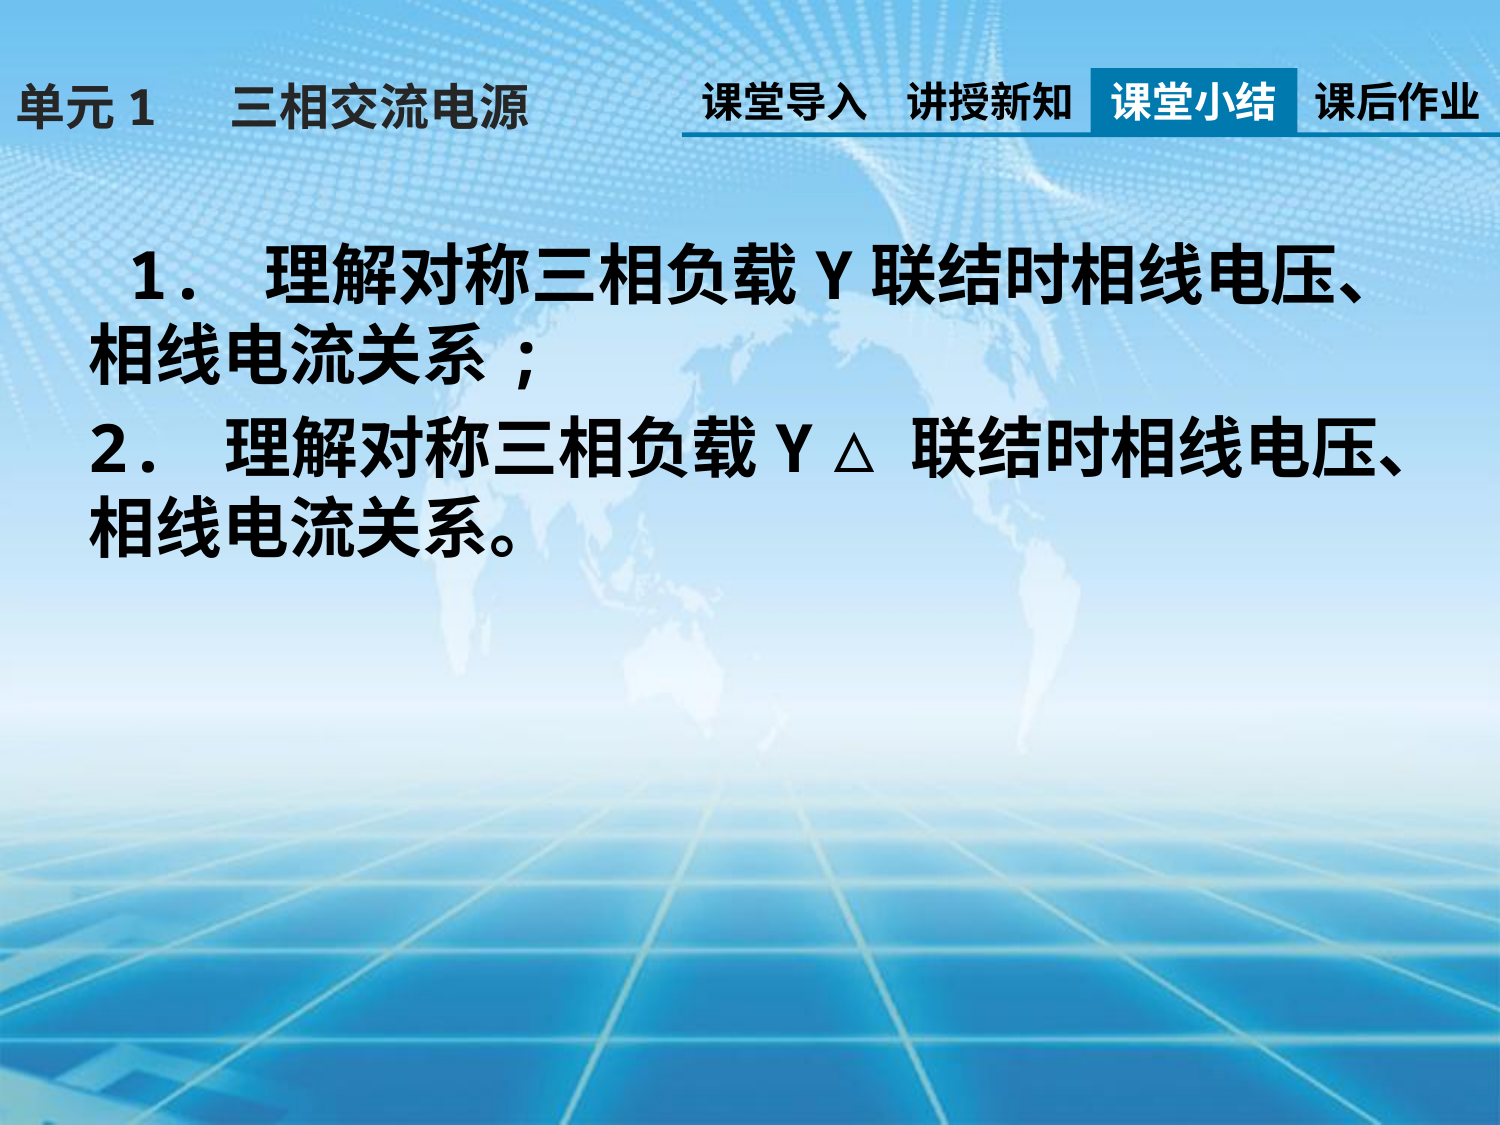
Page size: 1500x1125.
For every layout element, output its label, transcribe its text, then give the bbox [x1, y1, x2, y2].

text_box 单元1 三相交流电源 [1, 67, 1280, 143]
text_box 1. 理解对称三相负载Y联结时相线电压、相线电流关系; 2. 理解对称三相负载Y△联结时相线电压、相线电流关系。 [73, 225, 1428, 996]
picture [0, 0, 1500, 1125]
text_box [681, 67, 1500, 135]
